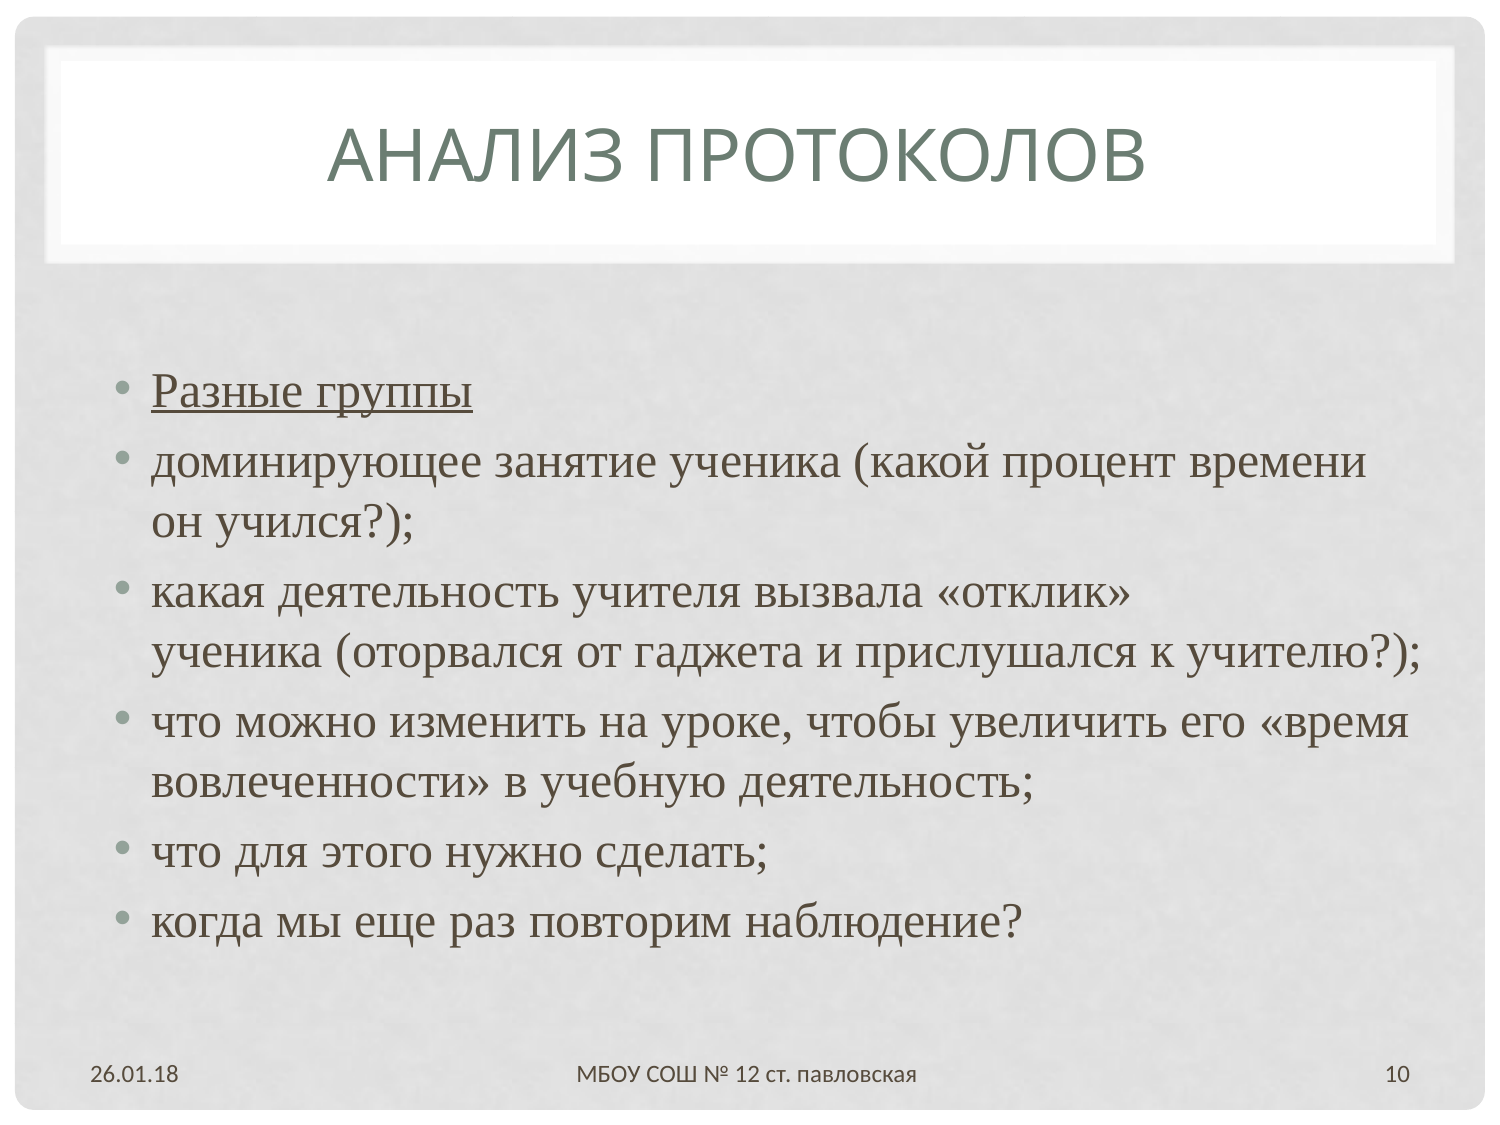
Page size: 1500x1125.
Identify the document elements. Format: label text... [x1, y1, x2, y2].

title Анализ протоколов [69, 66, 1425, 238]
list Разные группы доминирующее занятие ученика (какой процент времени он учился?); какая деятельность учителя вызвала «отклик» ученика (оторвался от гаджета и прислушался к учителю?); что можно изменить на уроке, чтобы увеличить его «время вовлеченности» в учебную деятельность; что для этого нужно сделать; когда мы еще раз повторим наблюдение? [80, 350, 1454, 1005]
slide_number 10 [1074, 1042, 1425, 1103]
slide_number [75, 1042, 425, 1103]
footer МБОУ СОШ № 12 ст. павловская [512, 1042, 988, 1103]
